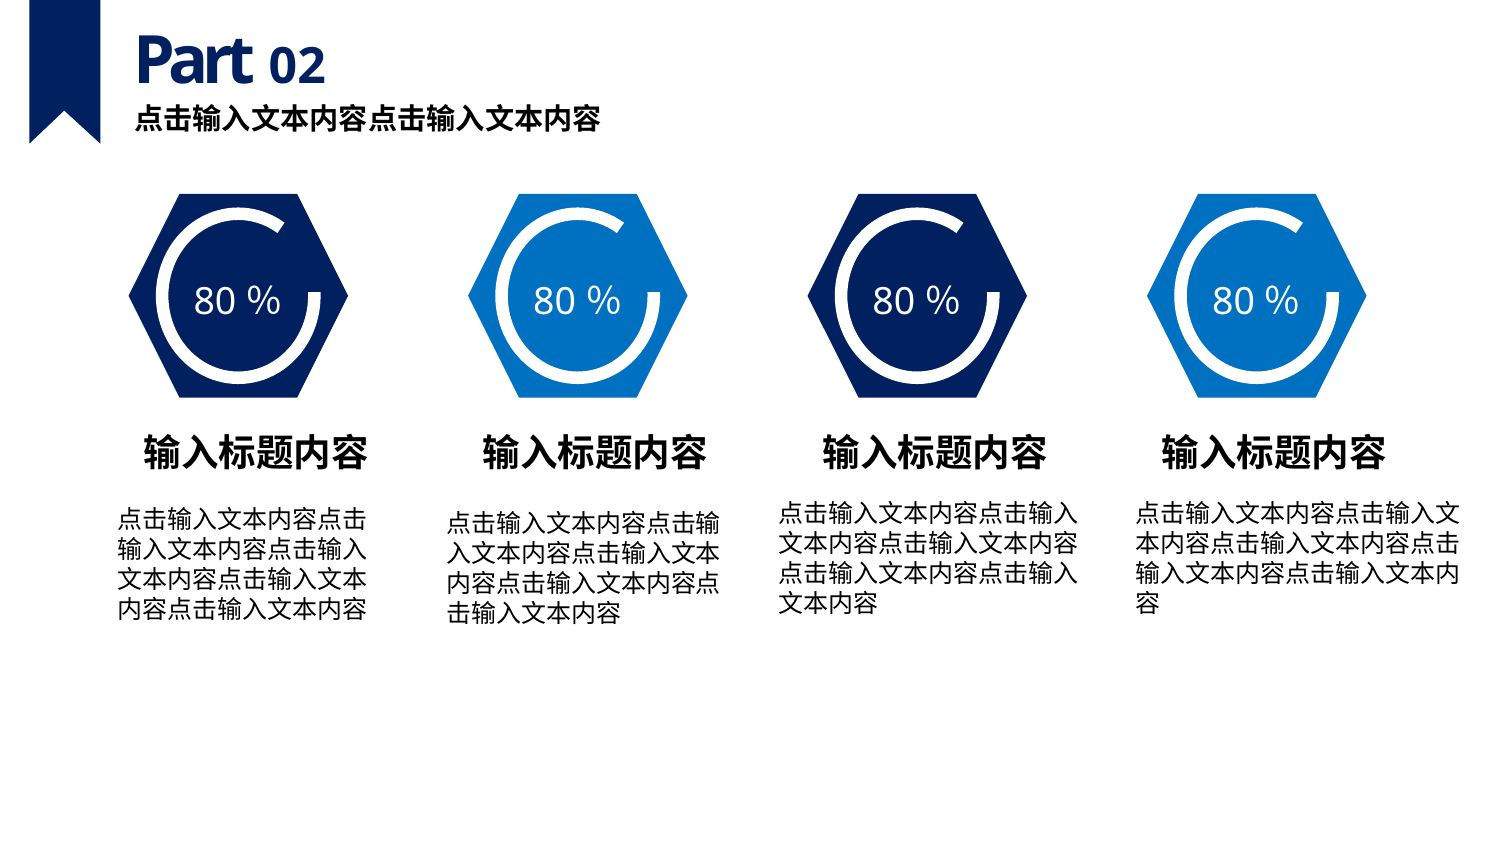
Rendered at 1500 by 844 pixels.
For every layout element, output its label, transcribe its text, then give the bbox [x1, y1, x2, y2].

text_box 点击输入文本内容点击输入文本内容点击输入文本内容点击输入文本内容点击输入文本内容 [1120, 489, 1482, 625]
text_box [1146, 193, 1367, 398]
text_box Part 02 [118, 9, 341, 104]
text_box 输入标题内容 [128, 421, 384, 482]
text_box 输入标题内容 [1147, 421, 1402, 482]
text_box [27, 0, 103, 146]
text_box 点击输入文本内容点击输入文本内容点击输入文本内容点击输入文本内容点击输入文本内容 [764, 489, 1097, 625]
text_box 输入标题内容 [807, 421, 1063, 482]
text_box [467, 193, 688, 398]
text_box 点击输入文本内容点击输入文本内容 [119, 93, 618, 143]
text_box 点击输入文本内容点击输入文本内容点击输入文本内容点击输入文本内容点击输入文本内容 [103, 496, 408, 631]
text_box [128, 193, 349, 398]
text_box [807, 193, 1028, 398]
text_box 输入标题内容 [468, 421, 723, 482]
text_box 点击输入文本内容点击输入文本内容点击输入文本内容点击输入文本内容点击输入文本内容 [431, 499, 740, 635]
